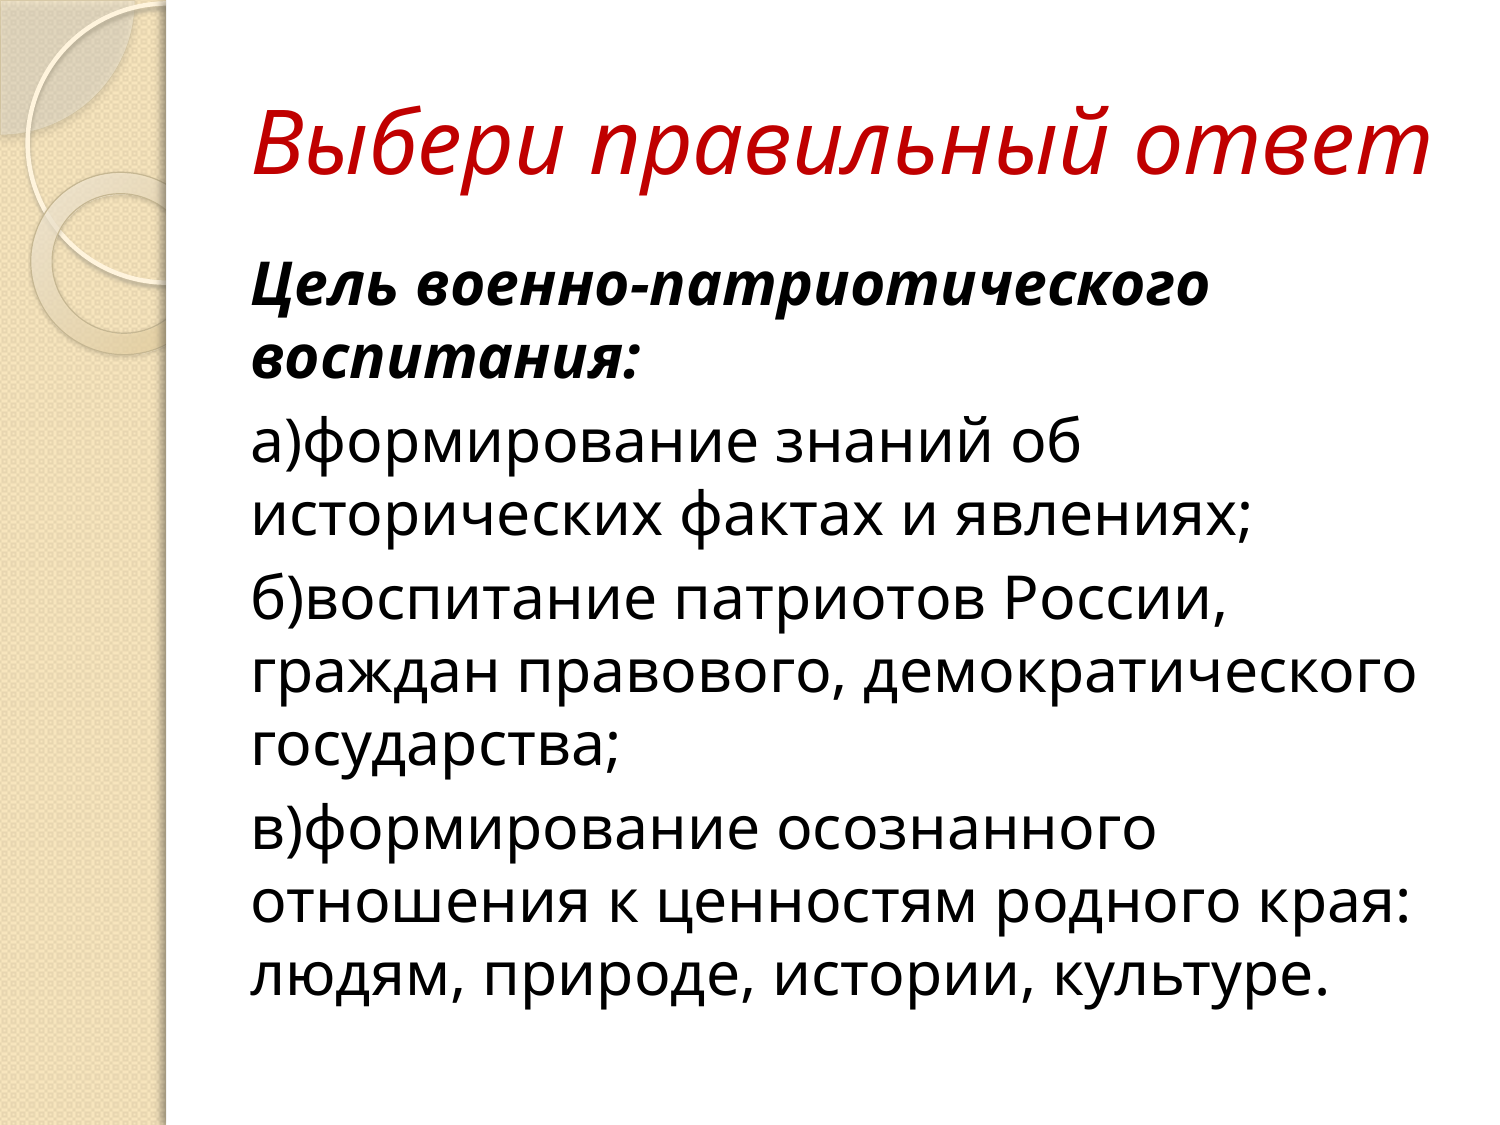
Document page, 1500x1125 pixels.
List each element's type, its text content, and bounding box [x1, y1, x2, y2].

title Выбери правильный ответ [235, 45, 1466, 233]
list Цель военно-патриотического воспитания: а)формирование знаний об исторических фактах и явлениях; б)воспитание патриотов России, граждан правового, демократического государства; в)формирование осознанного отношения к ценностям родного края: людям, природе, истории, культуре. [235, 237, 1466, 1025]
